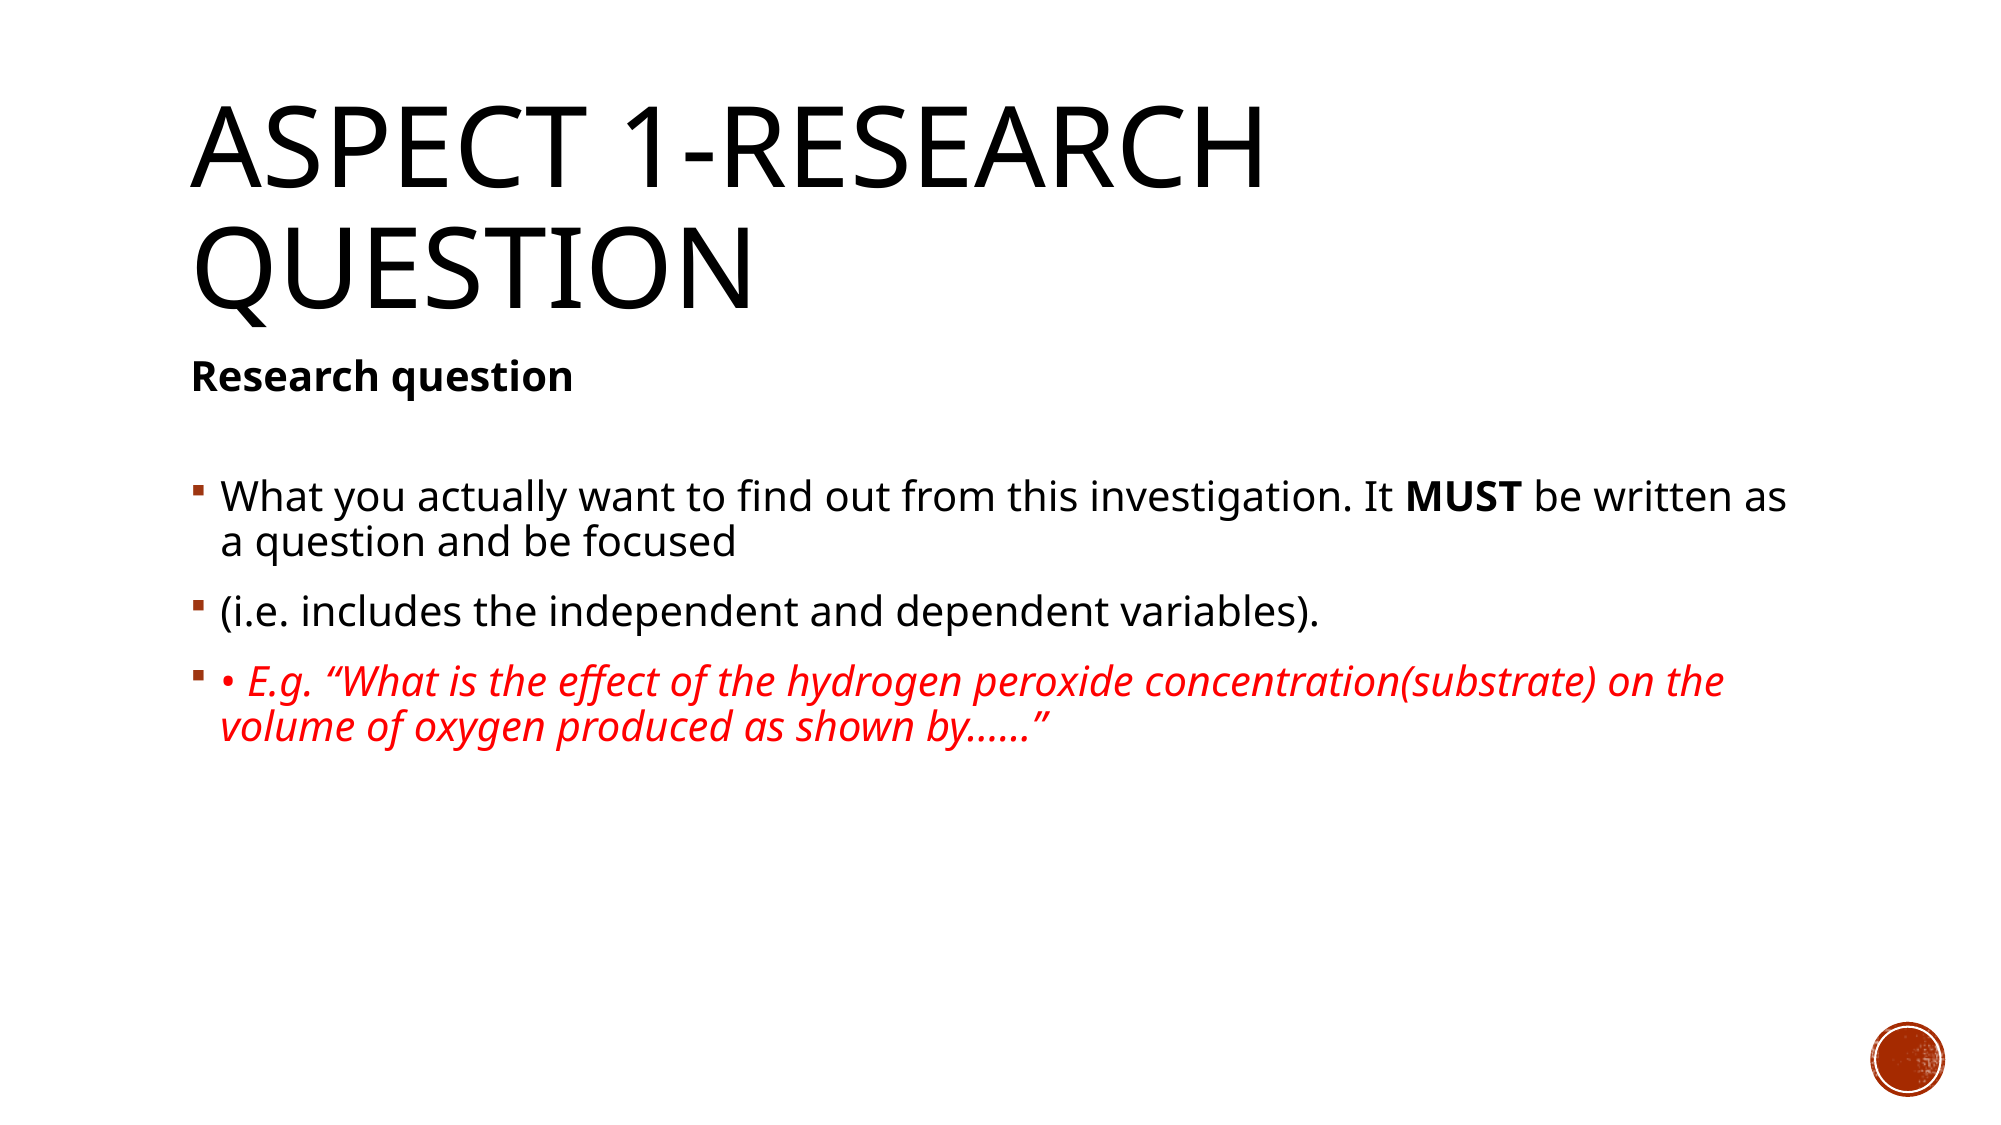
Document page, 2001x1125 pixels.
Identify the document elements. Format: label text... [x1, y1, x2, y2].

list Research question What you actually want to find out from this investigation. It MUST be written as a question and be focused (i.e. includes the independent and dependent variables). • E.g. “What is the effect of the hydrogen peroxide concentration(substrate) on the volume of oxygen produced as shown by......” [175, 348, 1826, 1013]
title Aspect 1-research question [175, 79, 1826, 344]
